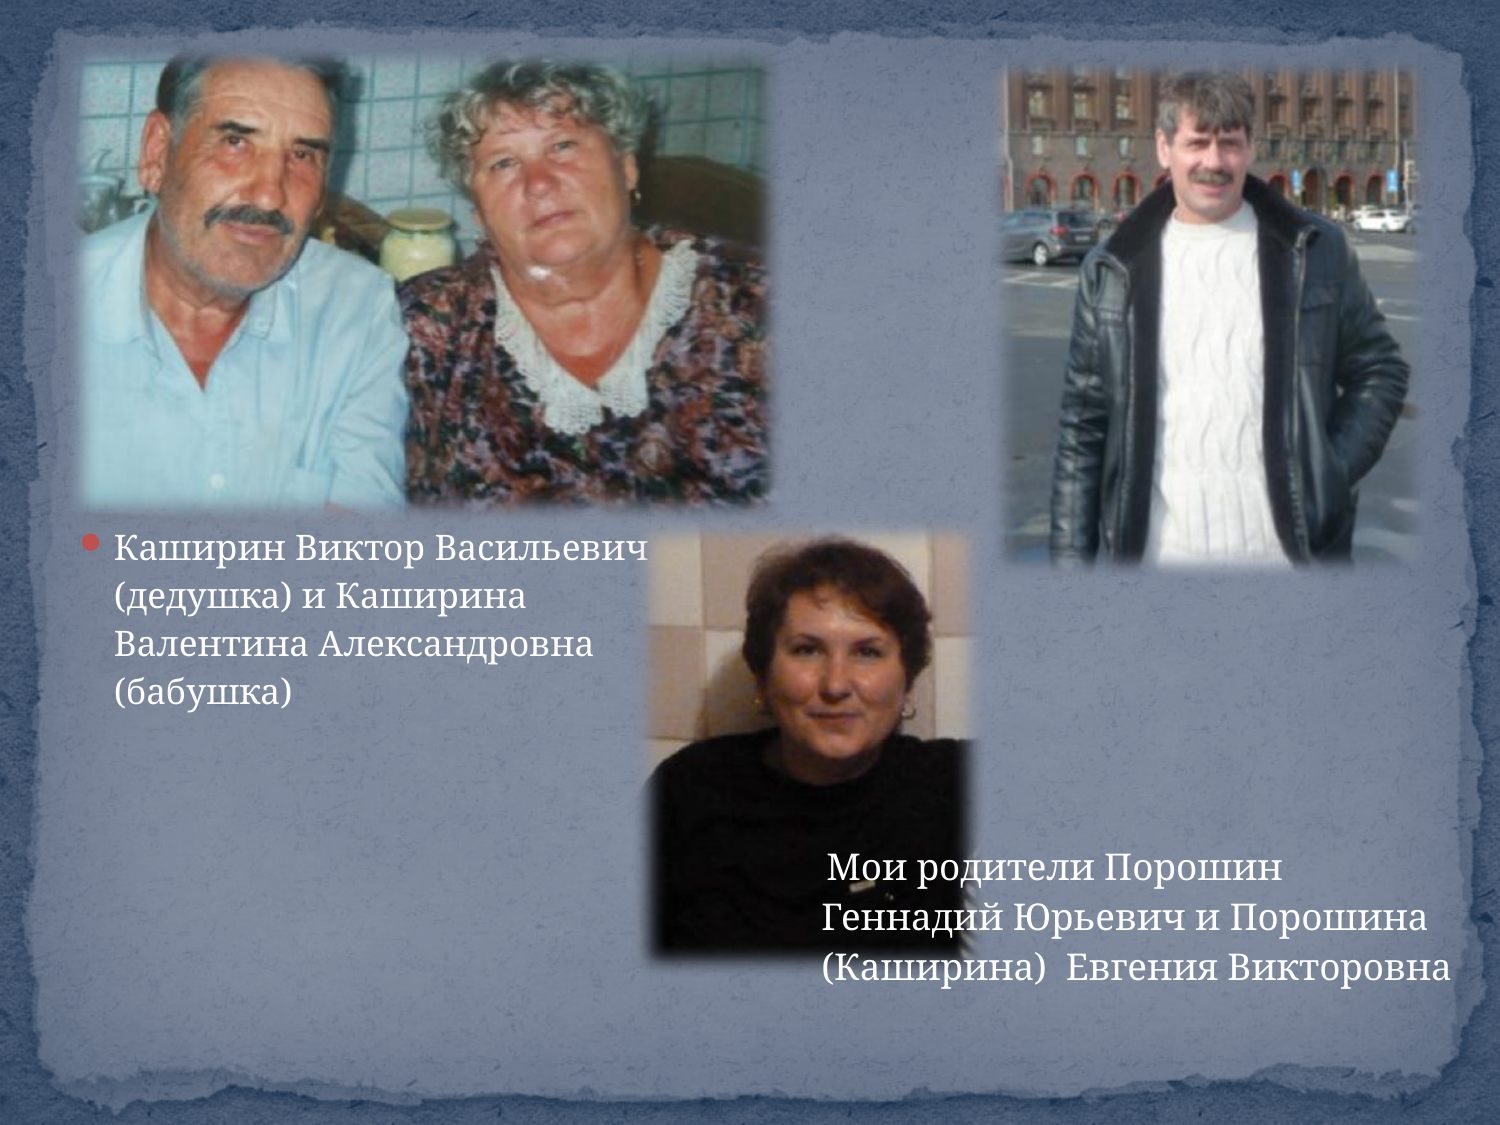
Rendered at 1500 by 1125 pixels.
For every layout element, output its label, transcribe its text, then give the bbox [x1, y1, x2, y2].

text_box Мои родители Порошин Геннадий Юрьевич и Порошина (Каширина) Евгения Викторовна [773, 834, 1471, 1047]
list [66, 45, 784, 524]
picture [987, 55, 1432, 582]
picture [633, 516, 986, 978]
text_box Каширин Виктор Васильевич (дедушка) и Каширина Валентина Александровна (бабушка) [64, 532, 621, 728]
